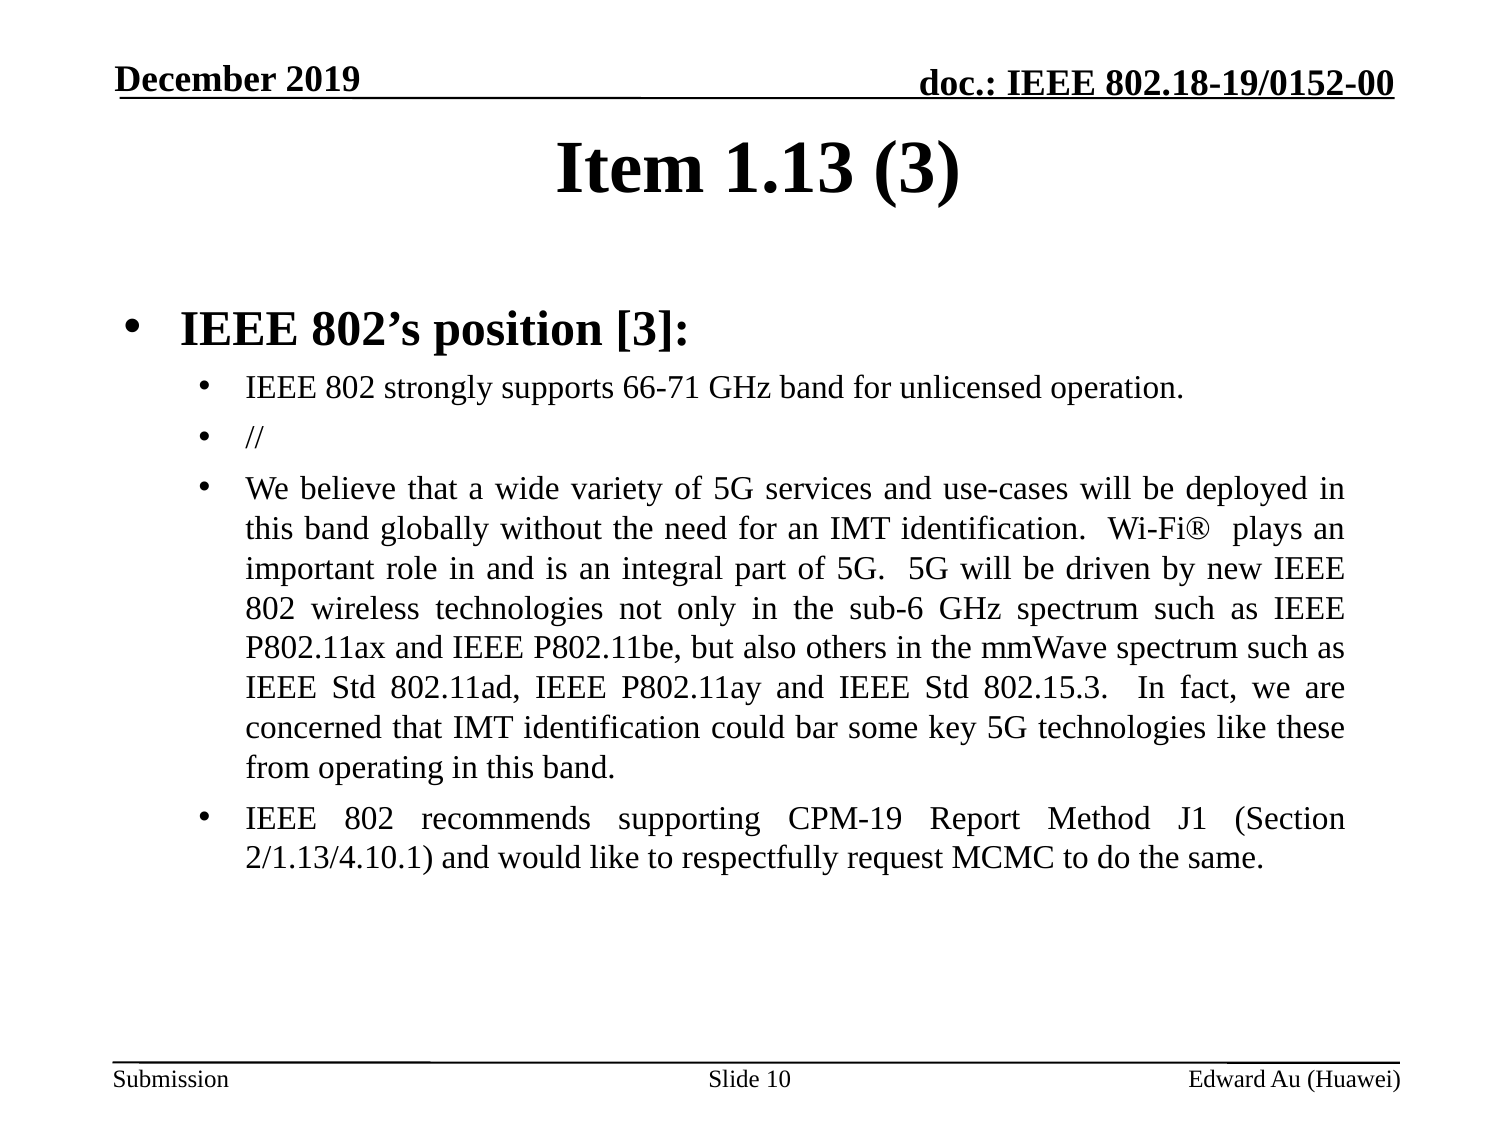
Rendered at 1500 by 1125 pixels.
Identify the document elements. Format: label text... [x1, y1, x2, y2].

slide_number Slide 10 [699, 1061, 800, 1123]
footer Edward Au (Huawei) [902, 1061, 1402, 1093]
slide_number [114, 54, 493, 100]
title Item 1.13 (3) [120, 99, 1396, 226]
list IEEE 802’s position [3]: IEEE 802 strongly supports 66-71 GHz band for unlicensed operation. // We believe that a wide variety of 5G services and use-cases will be deployed in this band globally without the need for an IMT identification. Wi-Fi® plays an important role in and is an integral part of 5G. 5G will be driven by new IEEE 802 wireless technologies not only in the sub-6 GHz spectrum such as IEEE P802.11ax and IEEE P802.11be, but also others in the mmWave spectrum such as IEEE Std 802.11ad, IEEE P802.11ay and IEEE Std 802.15.3. In fact, we are concerned that IMT identification could bar some key 5G technologies like these from operating in this band. IEEE 802 recommends supporting CPM-19 Report Method J1 (Section 2/1.13/4.10.1) and would like to respectfully request MCMC to do the same. [108, 287, 1363, 951]
